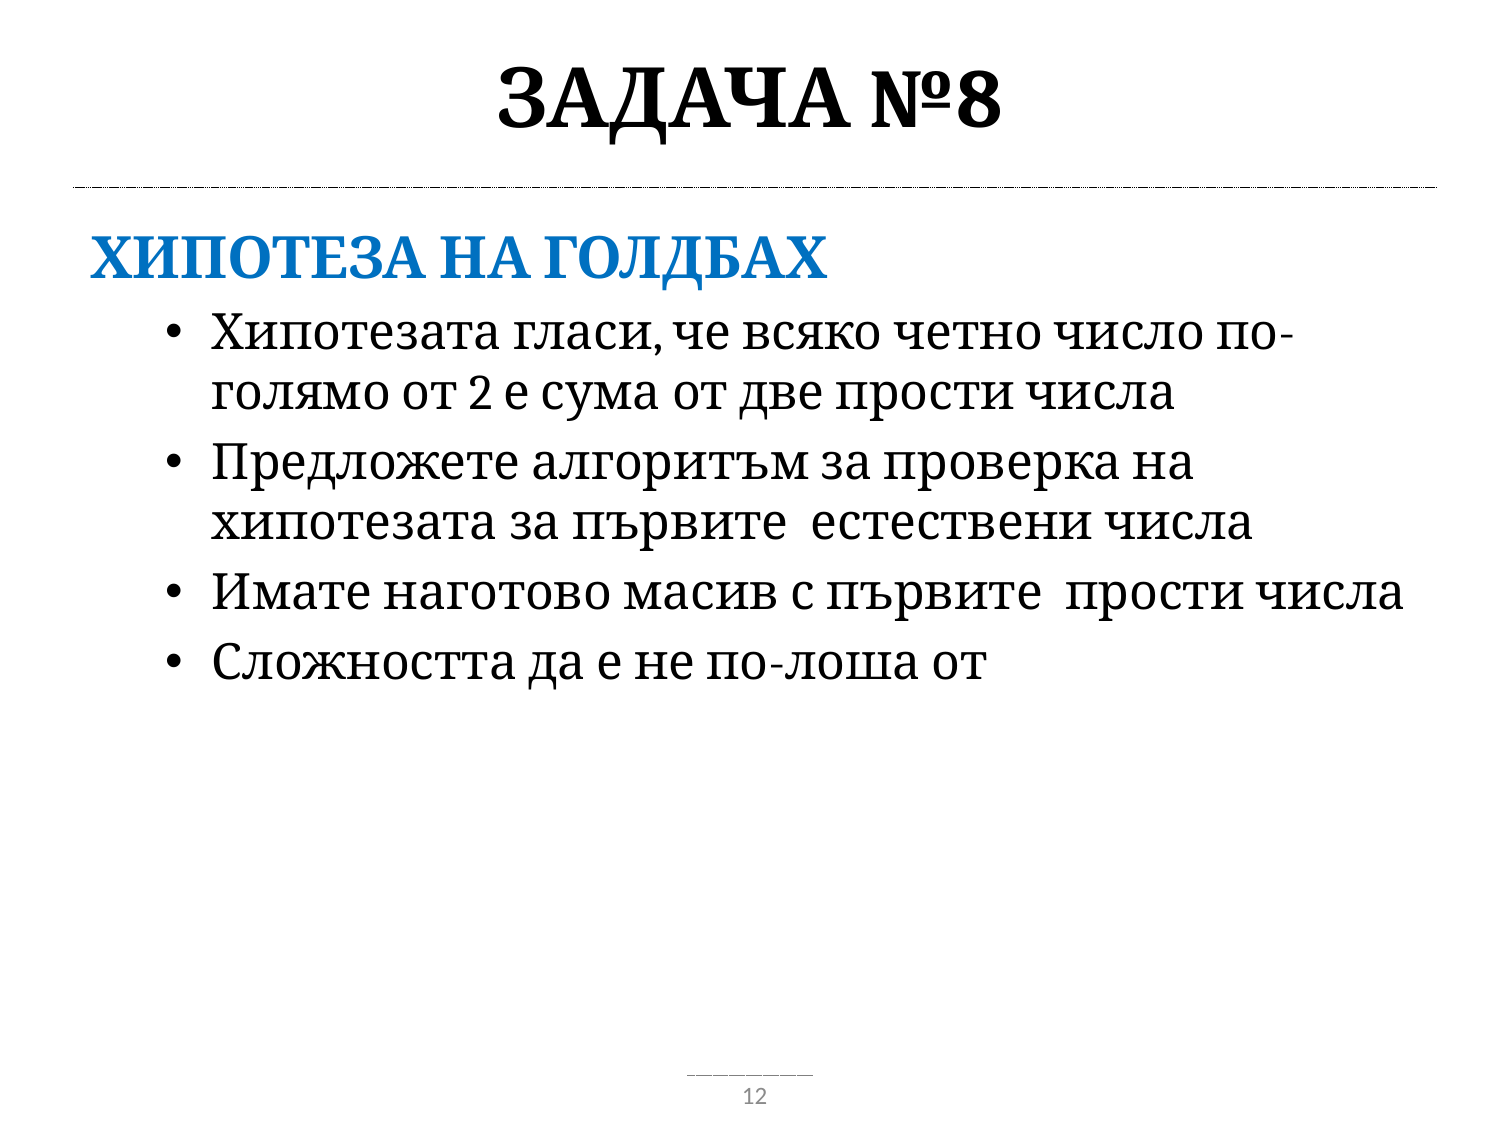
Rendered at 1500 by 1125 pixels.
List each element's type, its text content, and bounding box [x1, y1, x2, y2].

title Задача №8 [0, 0, 1500, 188]
slide_number 12 [579, 1065, 930, 1125]
